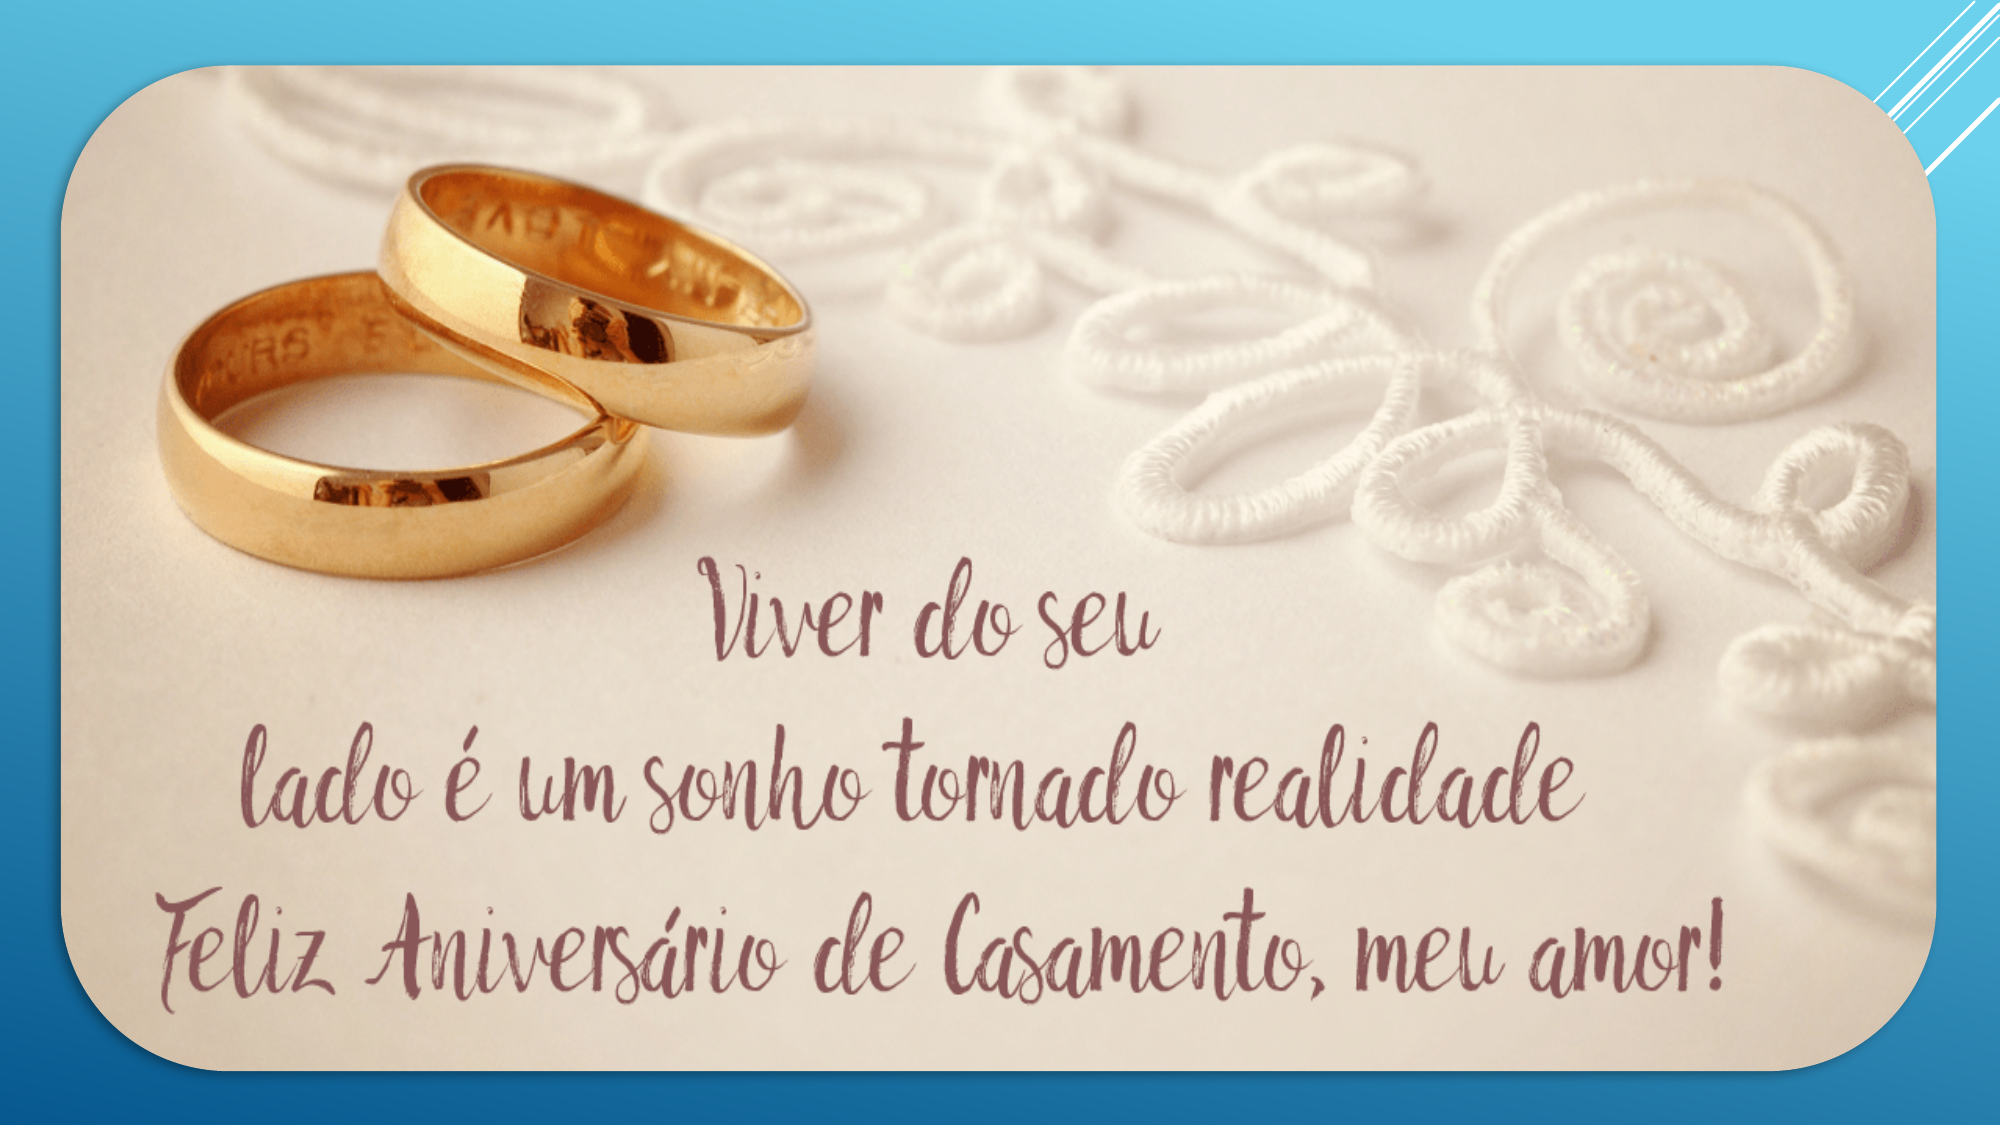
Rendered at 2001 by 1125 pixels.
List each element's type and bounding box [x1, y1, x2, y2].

picture [60, 65, 1937, 1072]
